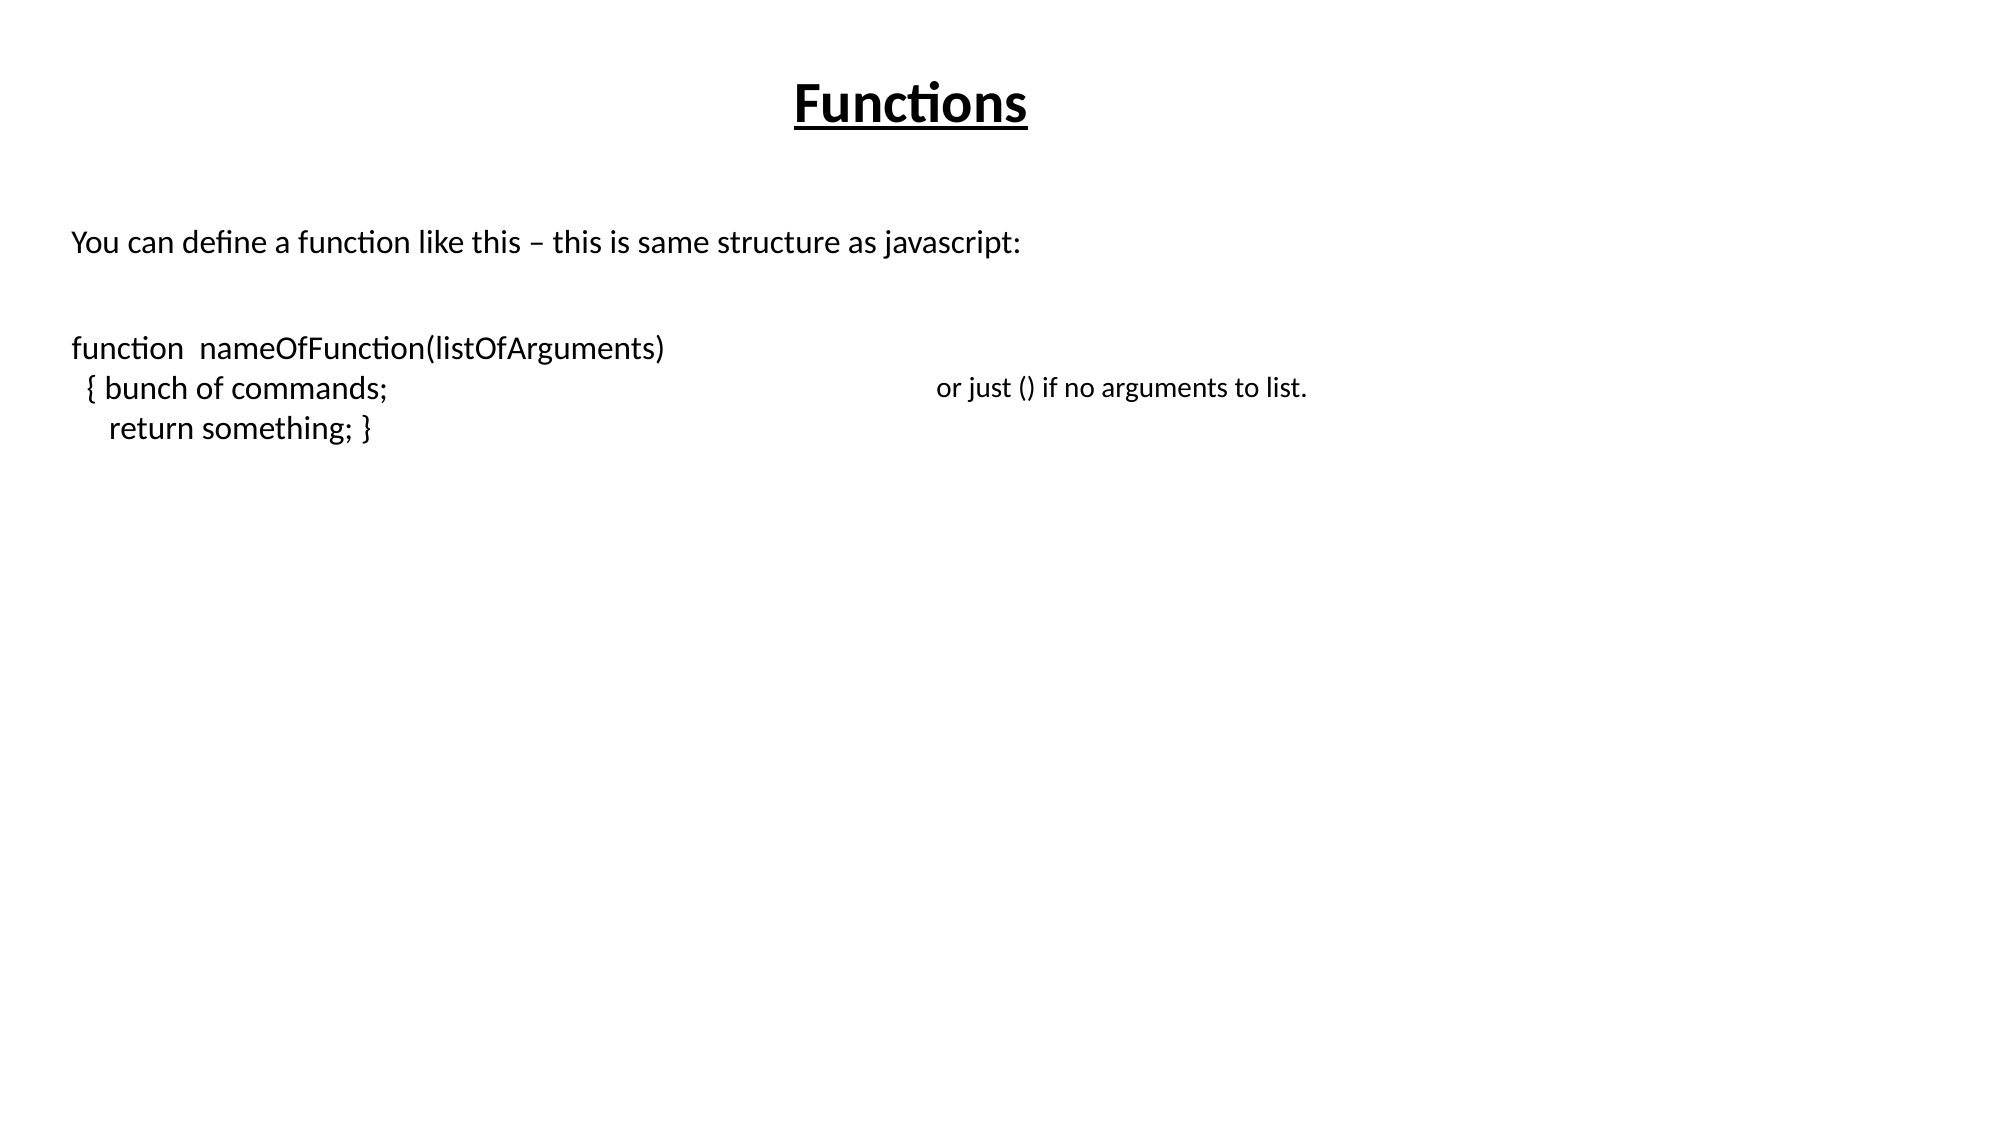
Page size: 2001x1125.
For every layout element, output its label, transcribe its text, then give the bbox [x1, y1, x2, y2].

text_box or just () if no arguments to list. [921, 356, 1343, 412]
text_box function nameOfFunction(listOfArguments) { bunch of commands; return something; } [56, 318, 727, 454]
text_box Functions [779, 56, 1119, 142]
text_box You can define a function like this – this is same structure as javascript: [56, 213, 1244, 268]
